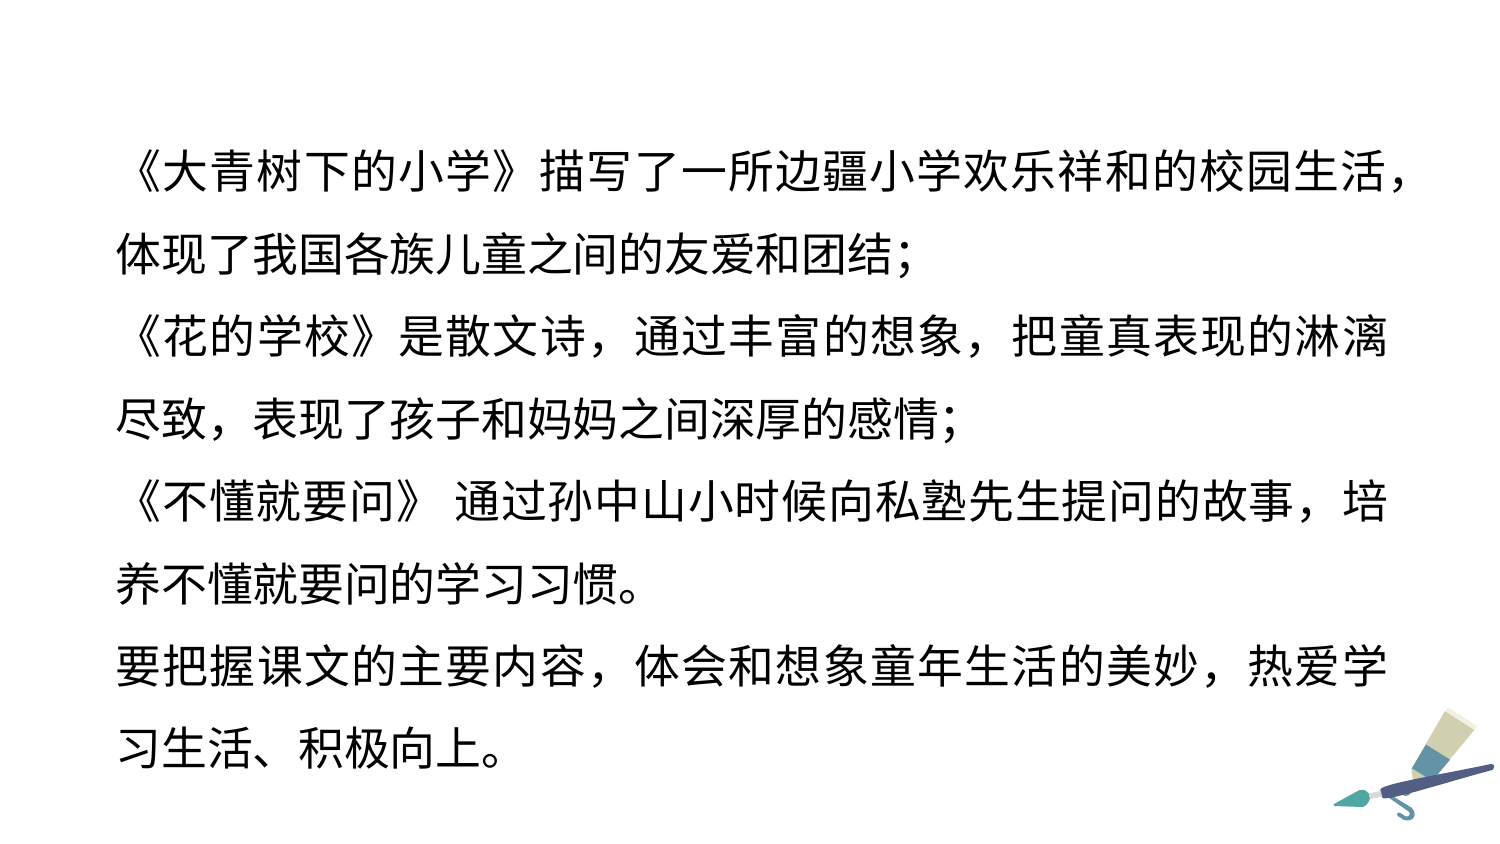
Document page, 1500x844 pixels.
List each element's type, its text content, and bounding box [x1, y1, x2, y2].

text_box 《大青树下的小学》描写了一所边疆小学欢乐祥和的校园生活，体现了我国各族儿童之间的友爱和团结； 《花的学校》是散文诗，通过丰富的想象，把童真表现的淋漓尽致，表现了孩子和妈妈之间深厚的感情； 《不懂就要问》 通过孙中山小时候向私塾先生提问的故事，培养不懂就要问的学习习惯。 要把握课文的主要内容，体会和想象童年生活的美妙，热爱学习生活、积极向上。 [55, 108, 1404, 783]
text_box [1358, 708, 1481, 844]
